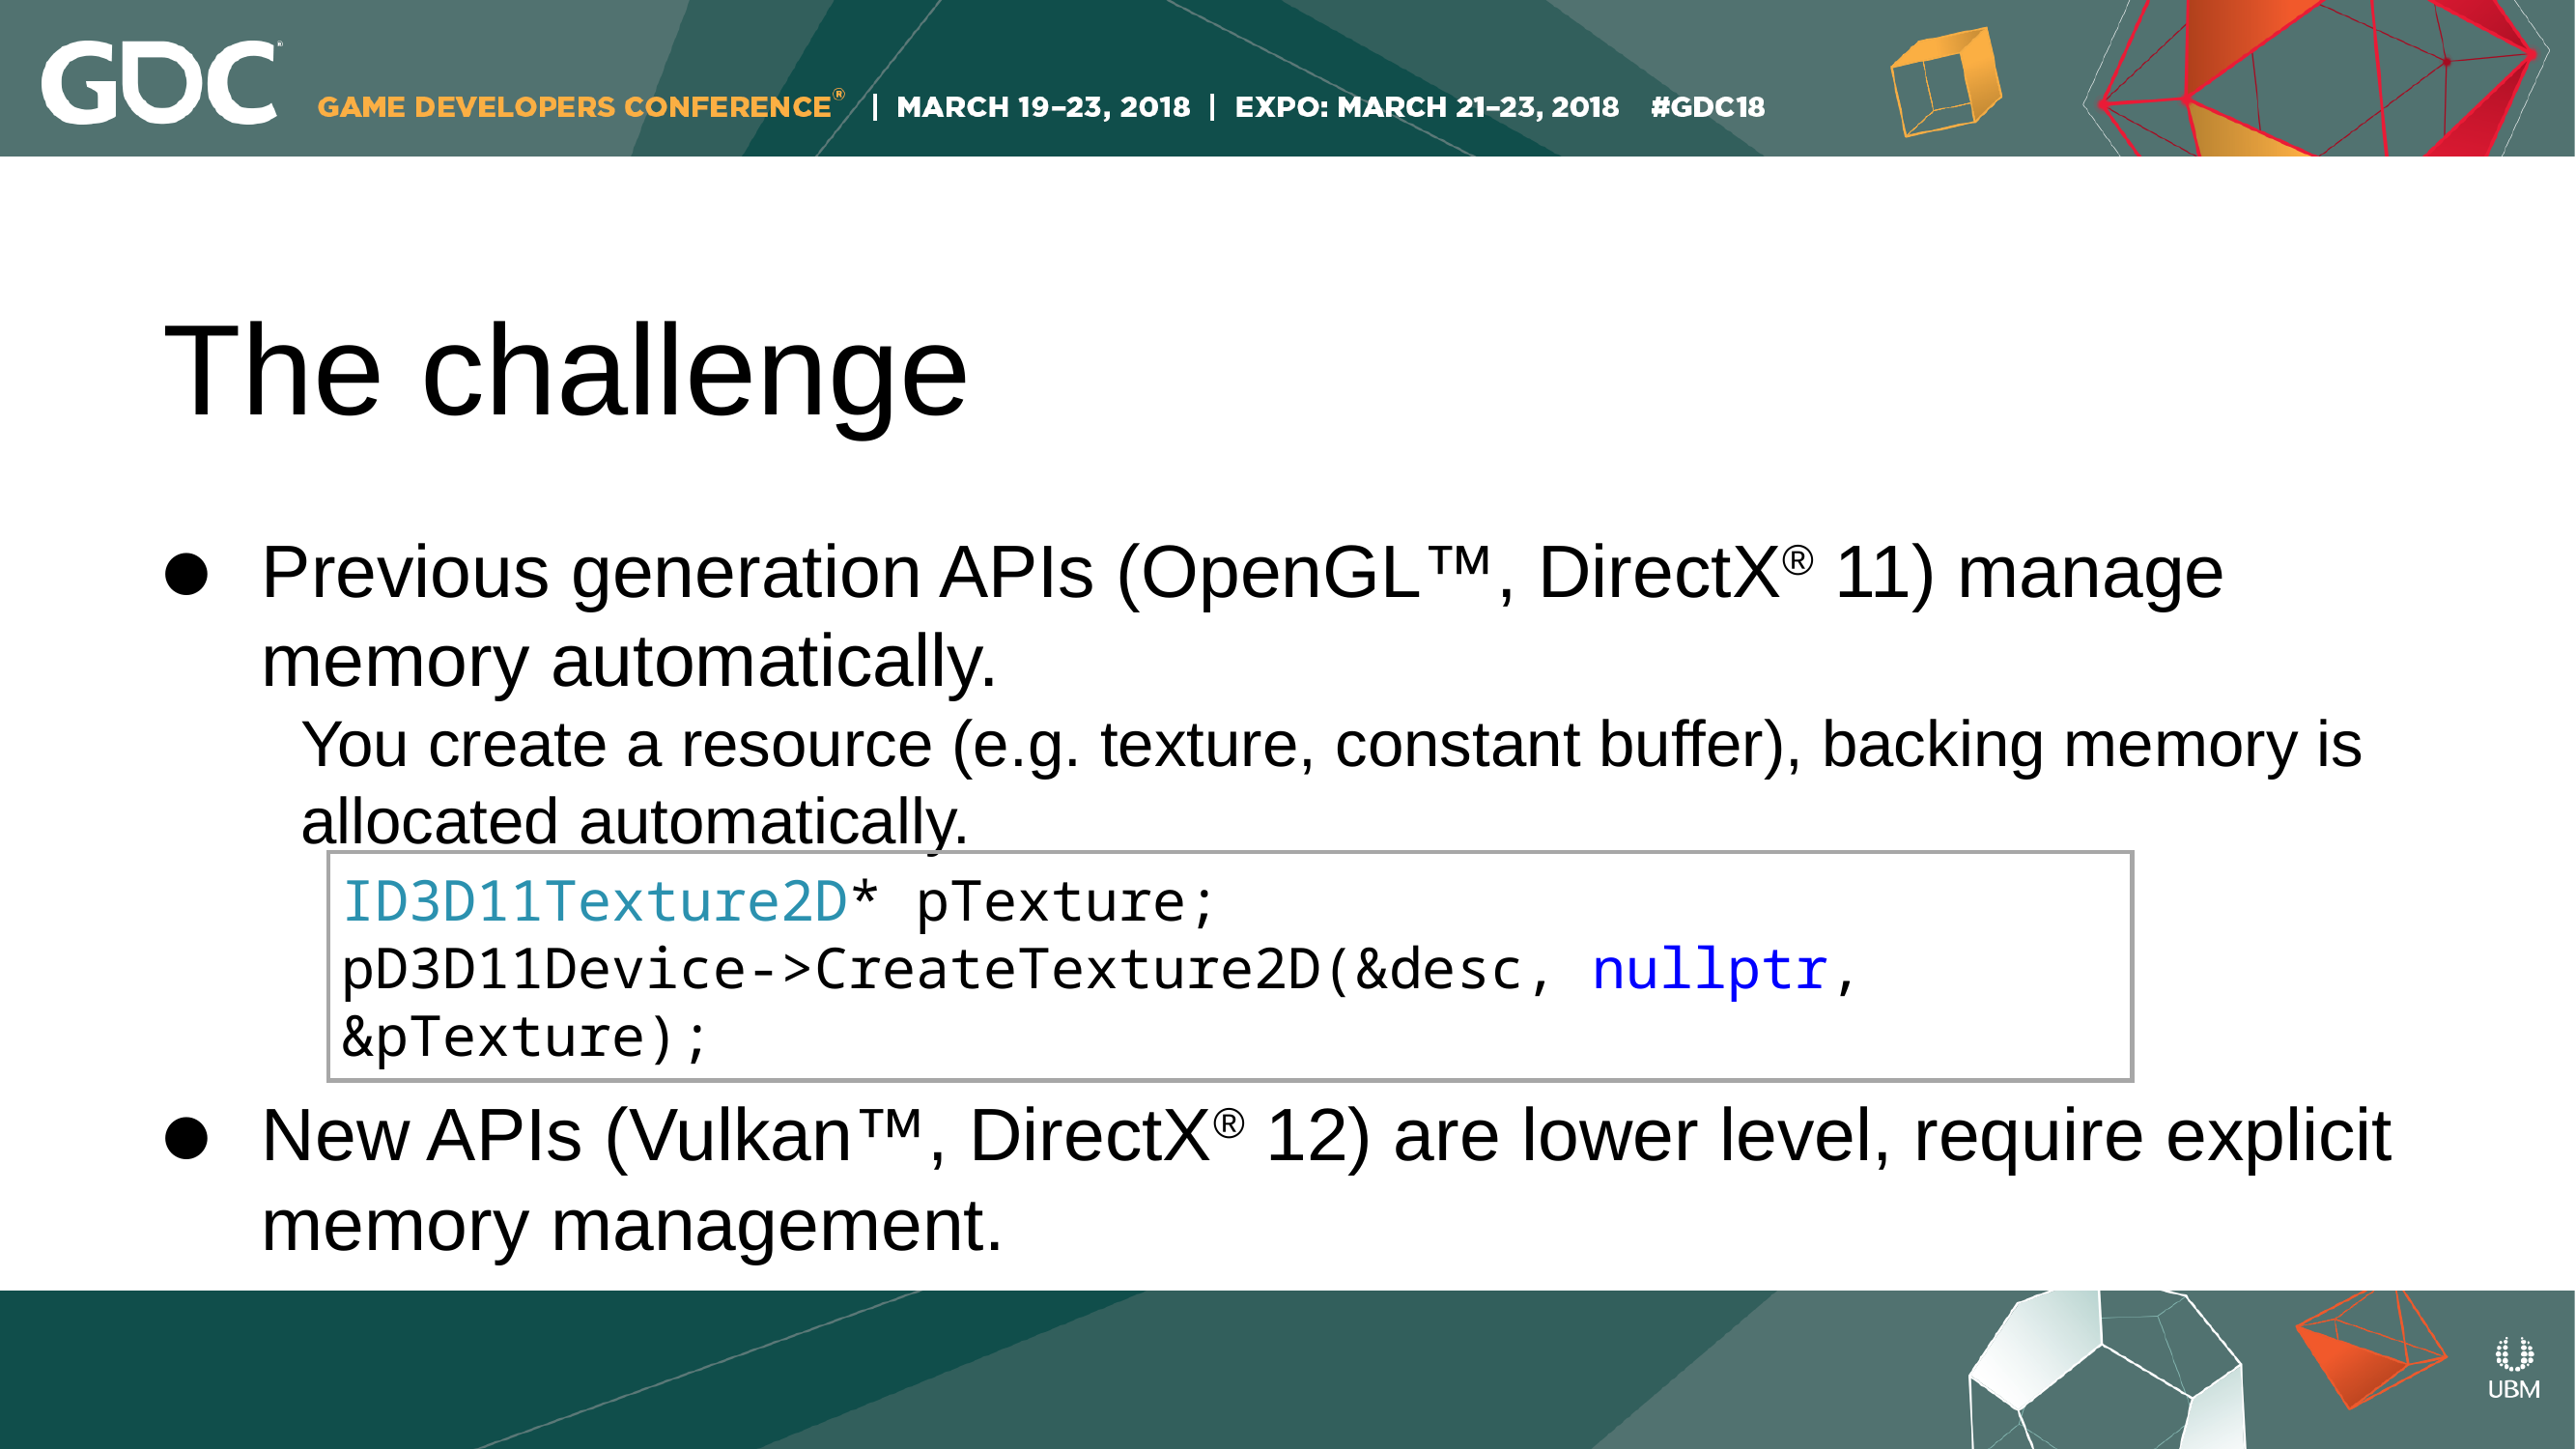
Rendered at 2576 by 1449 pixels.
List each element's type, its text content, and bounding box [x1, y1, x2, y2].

text_box ID3D11Texture2D* pTexture; pD3D11Device->CreateTexture2D(&desc, nullptr, &pTexture); [328, 851, 2133, 1081]
title The challenge [150, 272, 2426, 495]
list Previous generation APIs (OpenGL™, DirectX® 11) manage memory automatically. You create a resource (e.g. texture, constant buffer), backing memory is allocated automatically. New APIs (Vulkan™, DirectX® 12) are lower level, require explicit memory management. [150, 509, 2426, 1284]
picture [0, 0, 2575, 1449]
